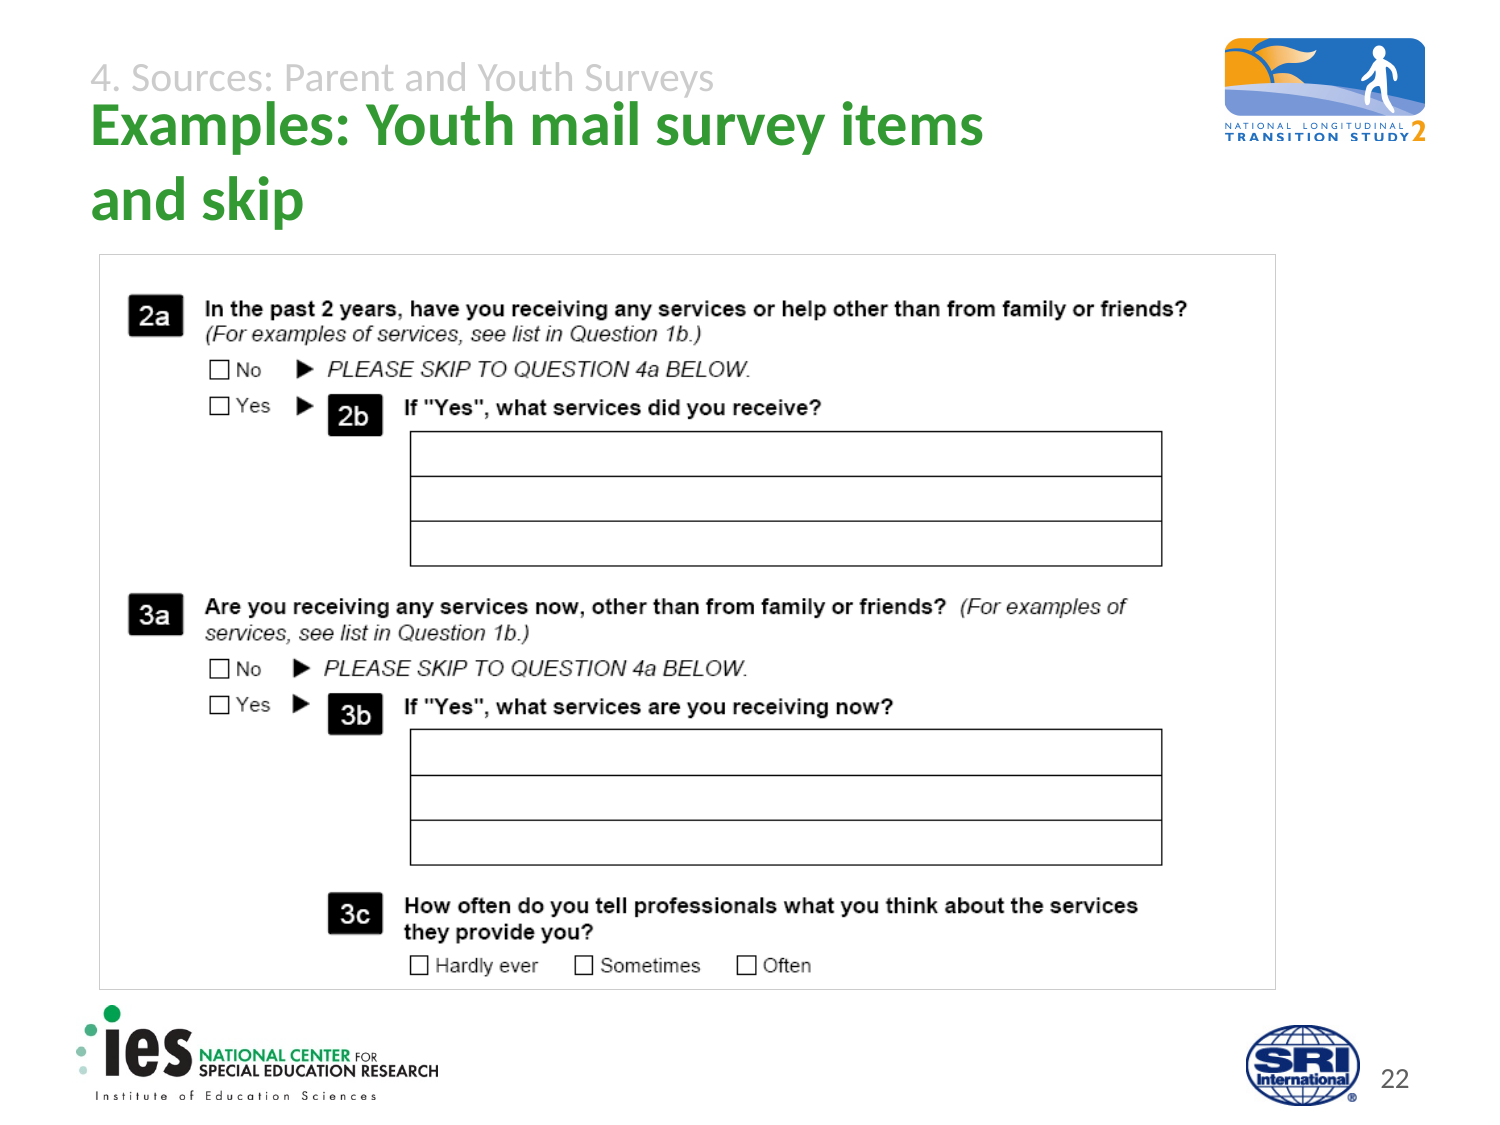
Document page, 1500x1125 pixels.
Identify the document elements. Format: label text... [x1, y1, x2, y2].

title Examples: Youth mail survey items and skip [74, 90, 1426, 226]
picture [1246, 1025, 1360, 1106]
slide_number 21 [1321, 1051, 1426, 1125]
picture [99, 254, 1276, 990]
text_box [0, 0, 1500, 75]
picture [76, 1005, 438, 1100]
